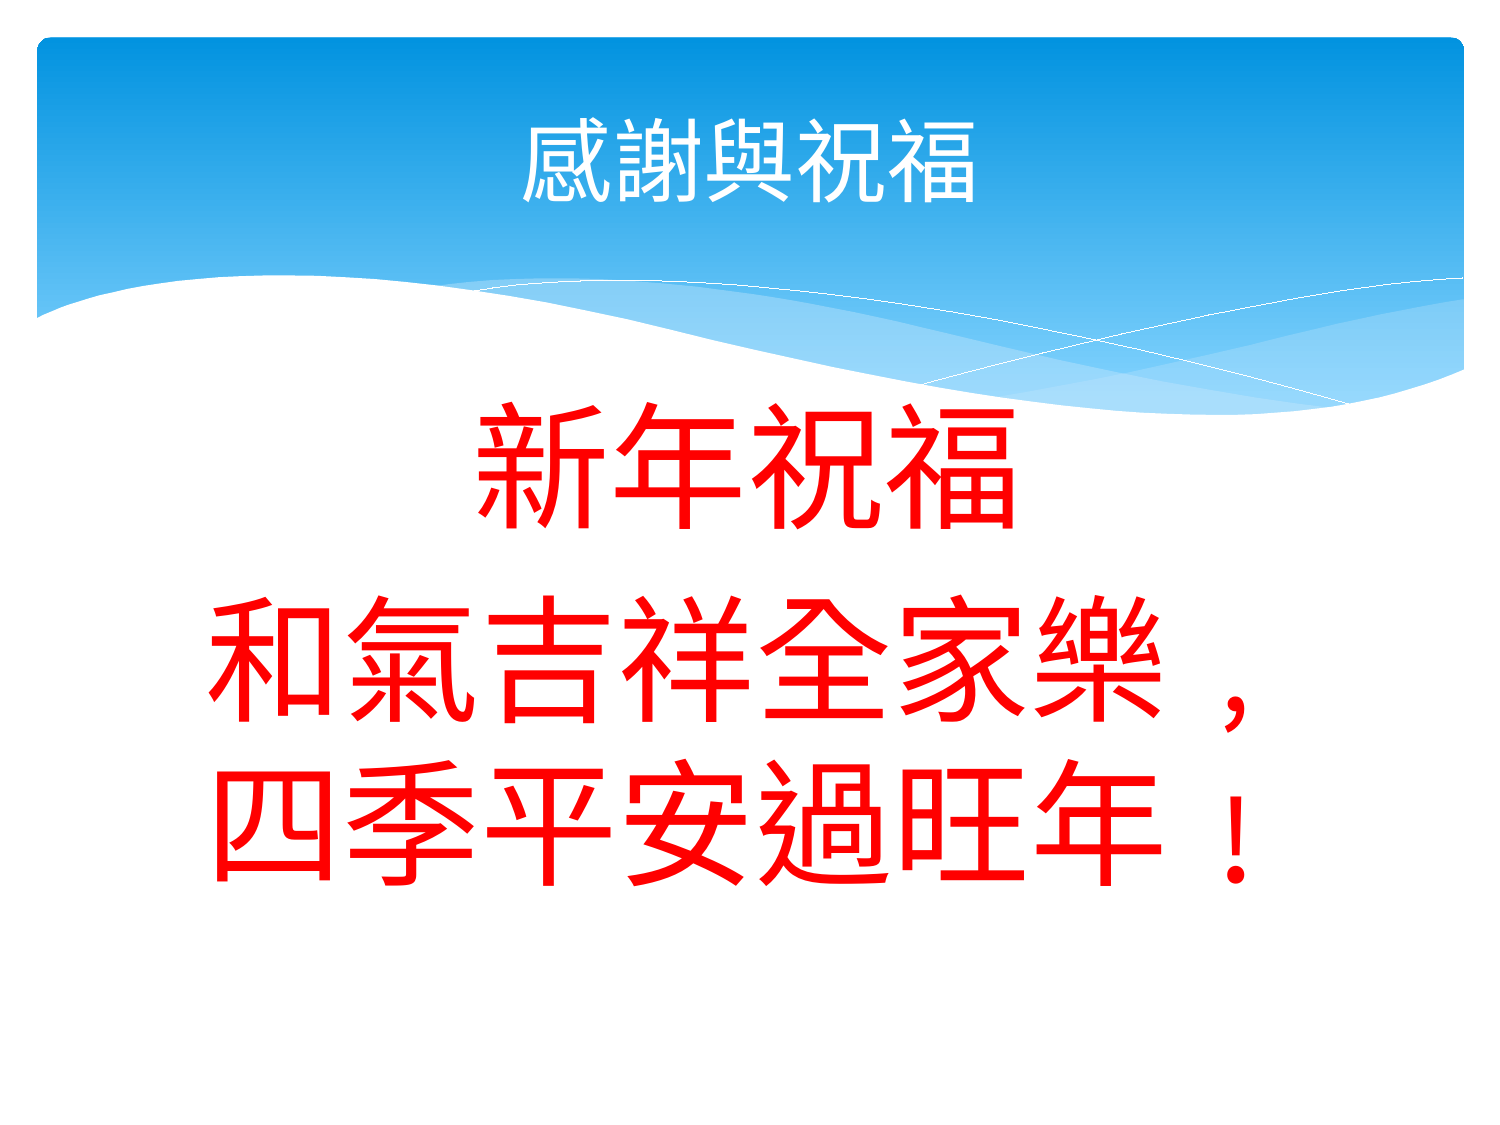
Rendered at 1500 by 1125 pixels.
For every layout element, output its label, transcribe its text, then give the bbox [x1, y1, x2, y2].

title 感謝與祝福 [75, 55, 1425, 261]
list 新年祝福 和氣吉祥全家樂﹐四季平安過旺年﹗ [147, 373, 1363, 940]
